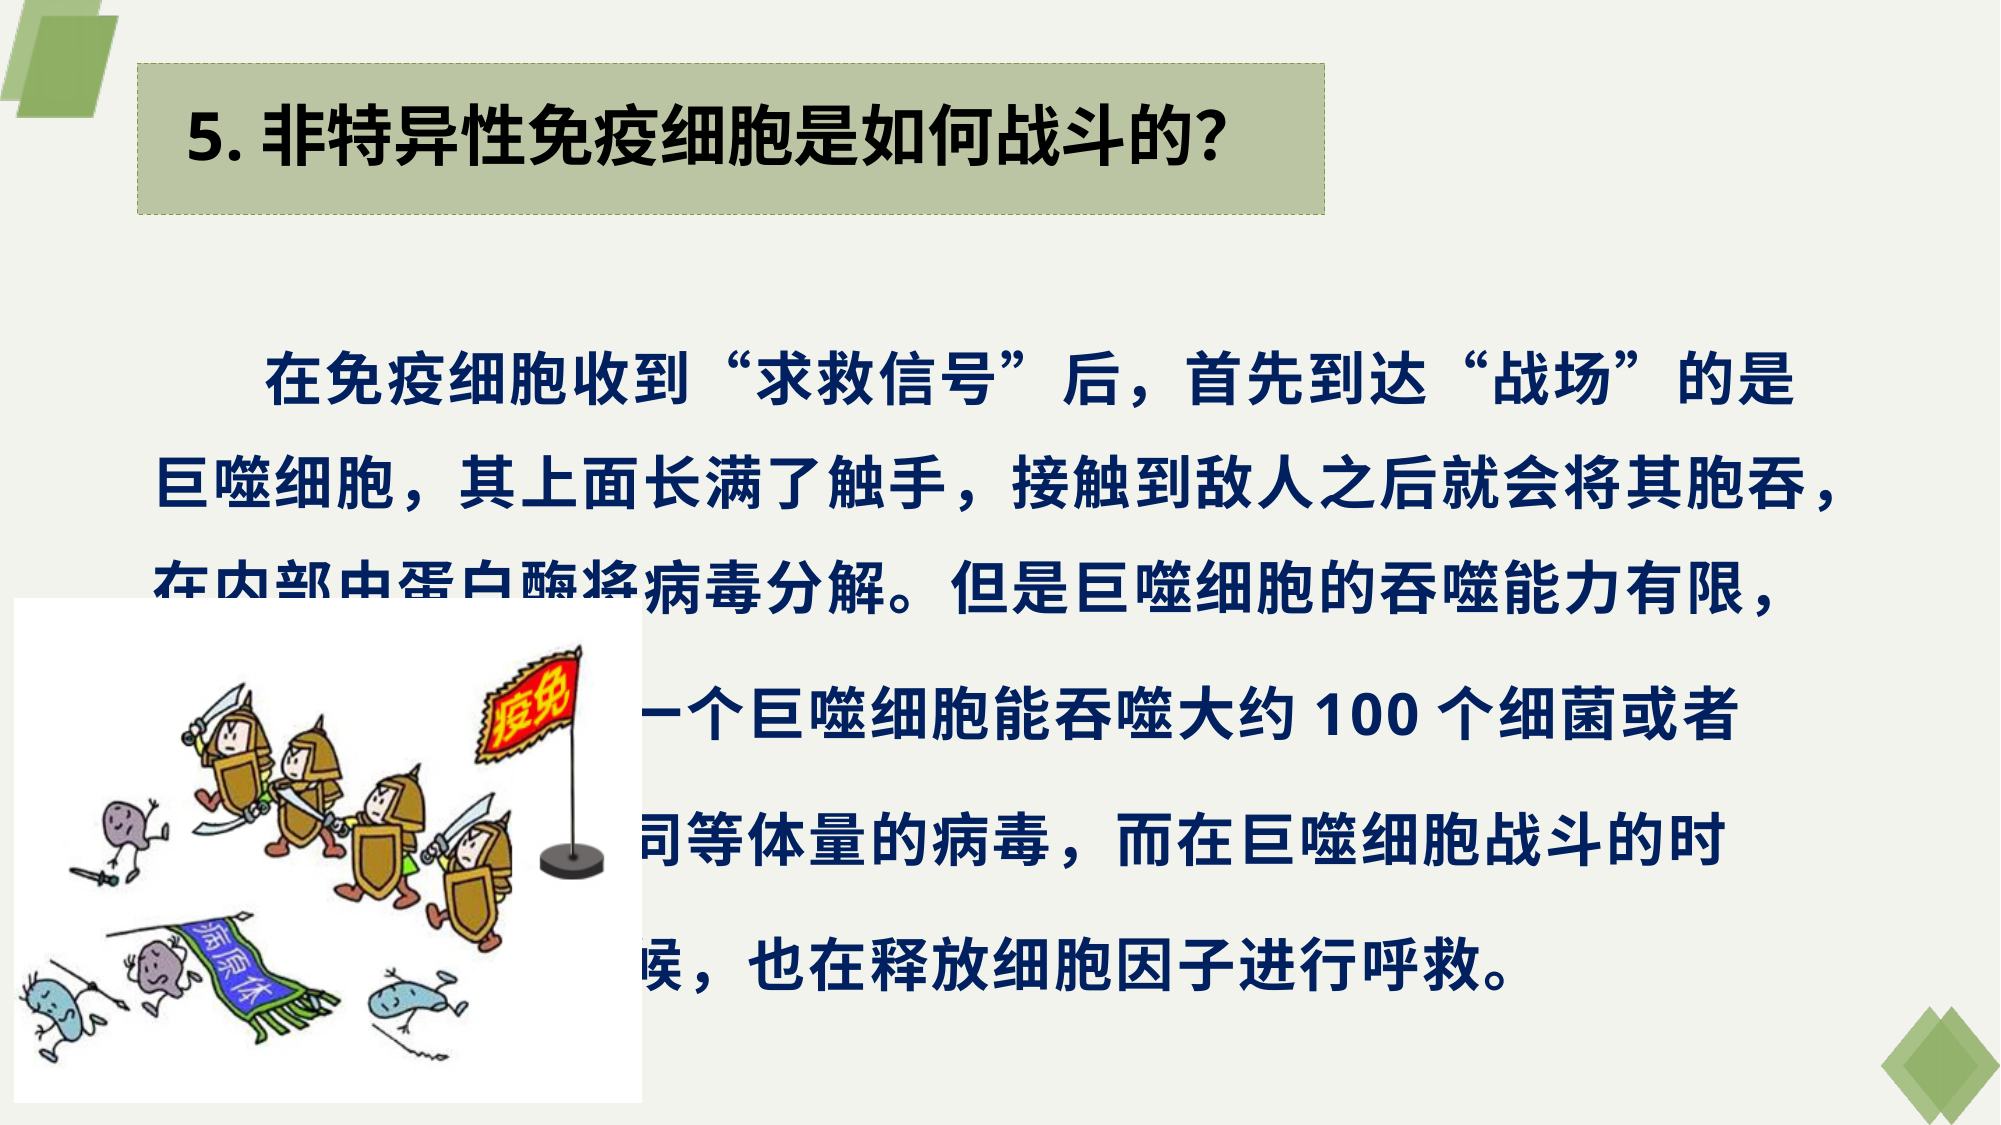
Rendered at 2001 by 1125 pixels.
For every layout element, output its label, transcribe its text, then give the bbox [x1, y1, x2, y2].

text_box 在免疫细胞收到“求救信号”后，首先到达“战场”的是巨噬细胞，其上面长满了触手，接触到敌人之后就会将其胞吞，在内部由蛋白酶将病毒分解。但是巨噬细胞的吞噬能力有限， 一个巨噬细胞能吞噬大约100个细菌或者 同等体量的病毒，而在巨噬细胞战斗的时 候，也在释放细胞因子进行呼救。 [137, 299, 1863, 1014]
picture [1881, 1006, 2000, 1125]
text_box 5.非特异性免疫细胞是如何战斗的？ [137, 63, 1325, 215]
picture [14, 598, 642, 1103]
picture [0, 0, 119, 119]
